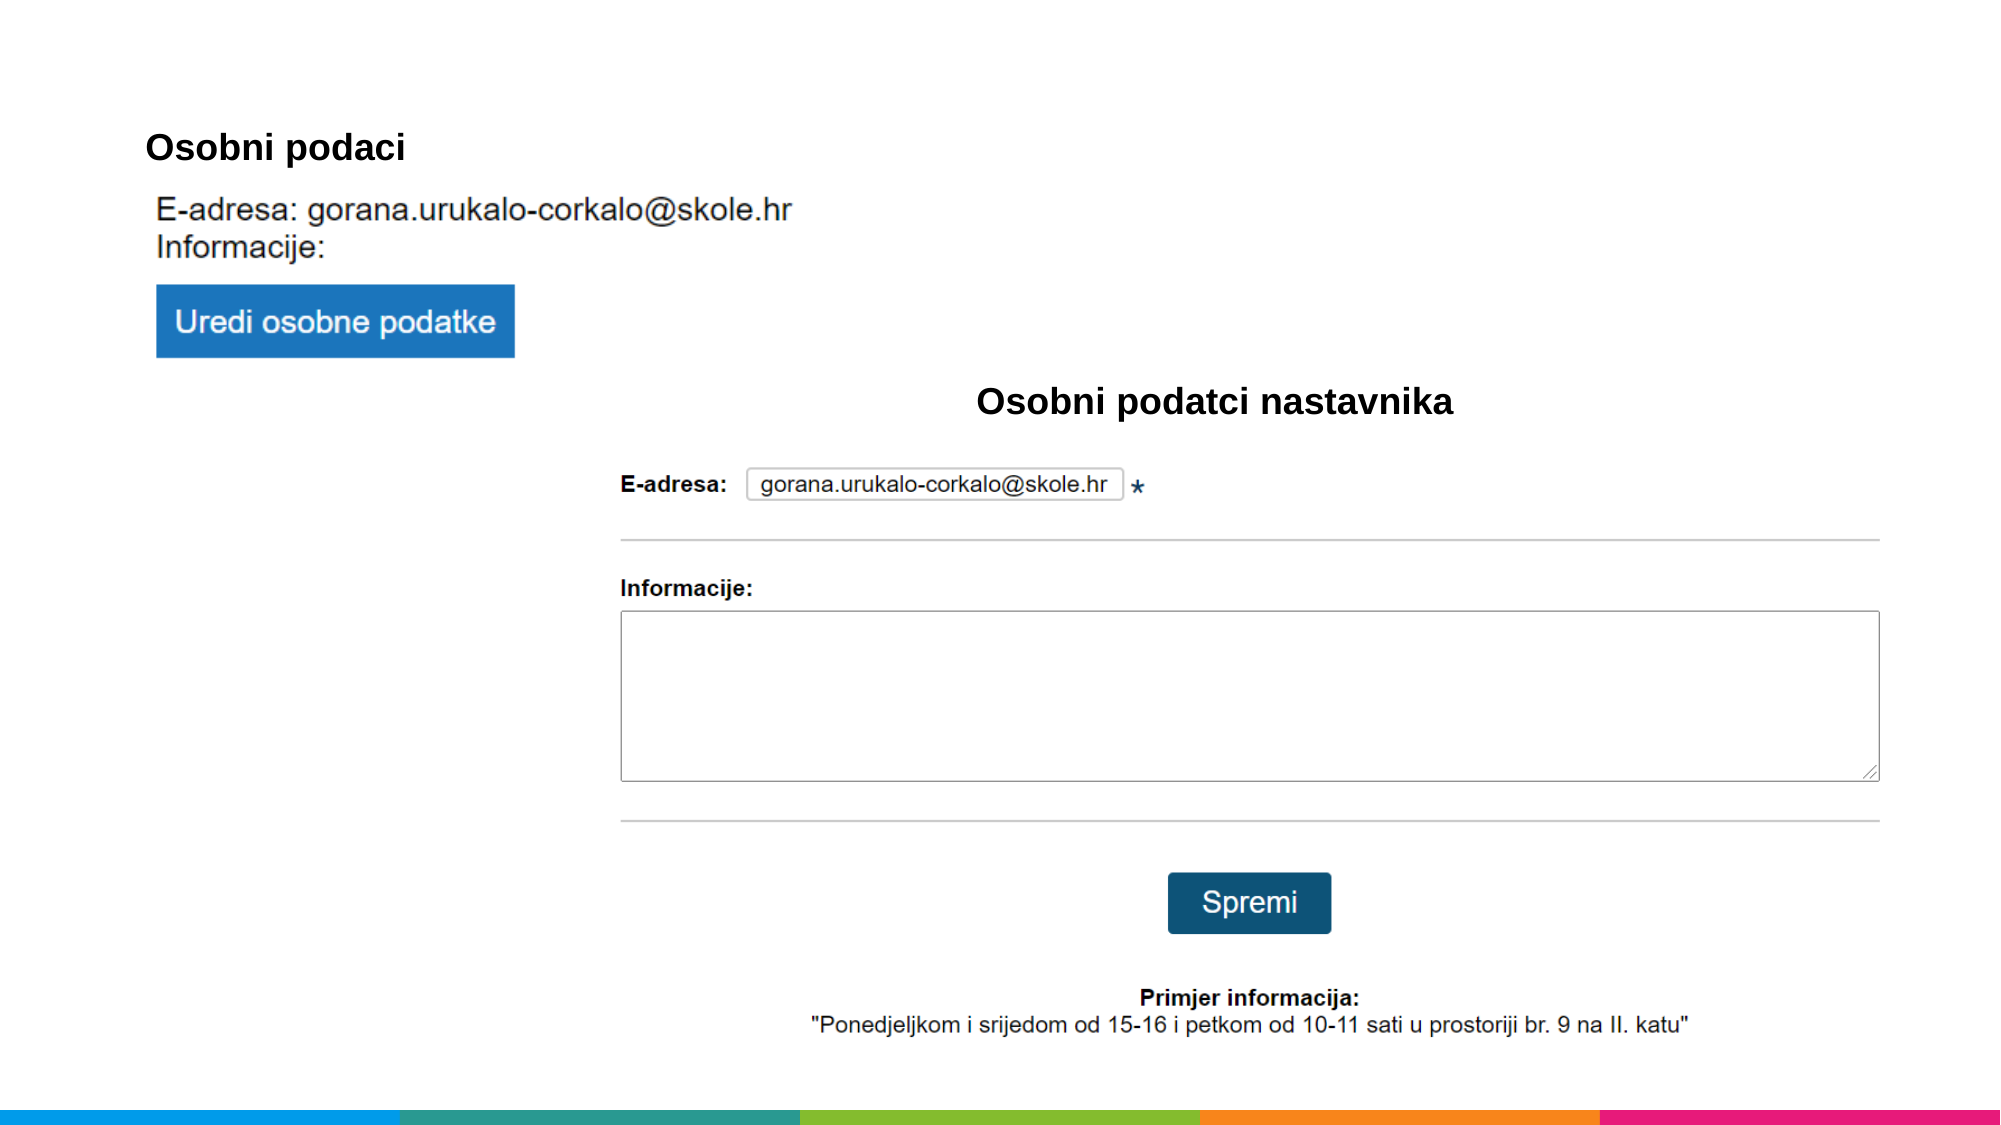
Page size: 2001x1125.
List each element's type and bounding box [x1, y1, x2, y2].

text_box [130, 115, 822, 413]
text_box [595, 369, 1918, 1055]
